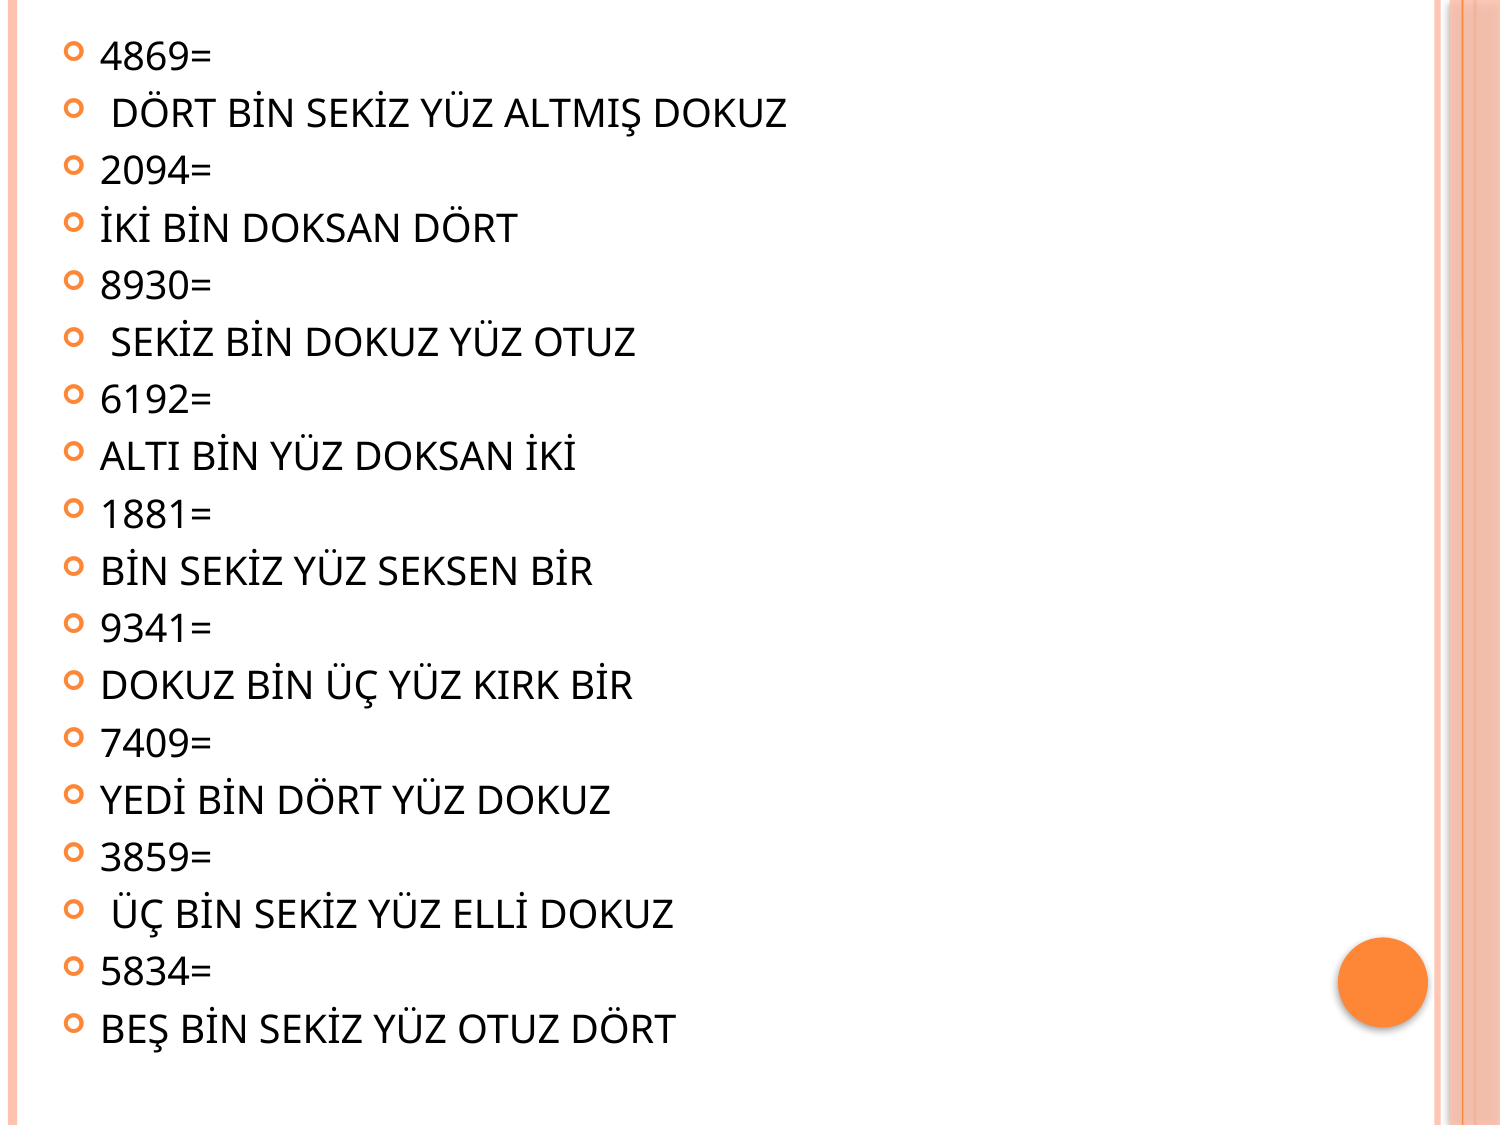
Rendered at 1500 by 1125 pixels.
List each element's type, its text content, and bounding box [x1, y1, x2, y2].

list 4869= DÖRT BİN SEKİZ YÜZ ALTMIŞ DOKUZ 2094= İKİ BİN DOKSAN DÖRT 8930= SEKİZ BİN DOKUZ YÜZ OTUZ 6192= ALTI BİN YÜZ DOKSAN İKİ 1881= BİN SEKİZ YÜZ SEKSEN BİR 9341= DOKUZ BİN ÜÇ YÜZ KIRK BİR 7409= YEDİ BİN DÖRT YÜZ DOKUZ 3859= ÜÇ BİN SEKİZ YÜZ ELLİ DOKUZ 5834= BEŞ BİN SEKİZ YÜZ OTUZ DÖRT [46, 23, 1454, 1062]
